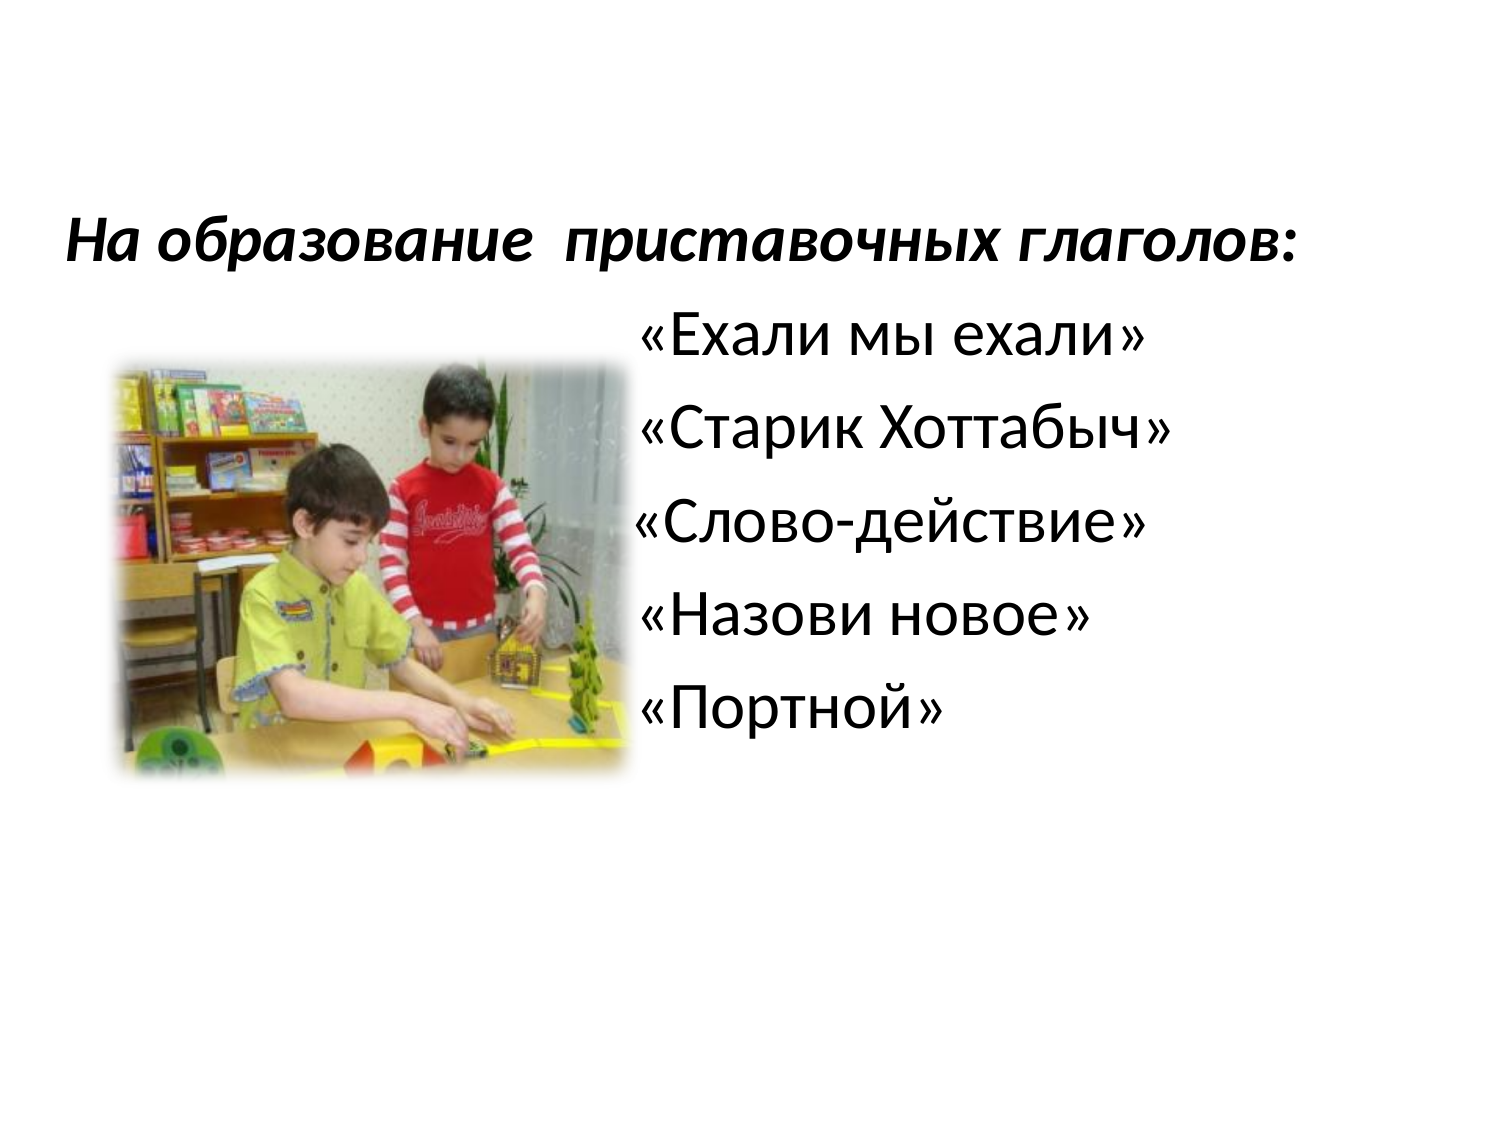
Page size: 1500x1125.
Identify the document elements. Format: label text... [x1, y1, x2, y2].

picture [105, 351, 640, 786]
list На образование приставочных глаголов: «Ехали мы ехали» «Старик Хоттабыч» «Слово-действие» «Назови новое» «Портной» [50, 187, 1475, 998]
